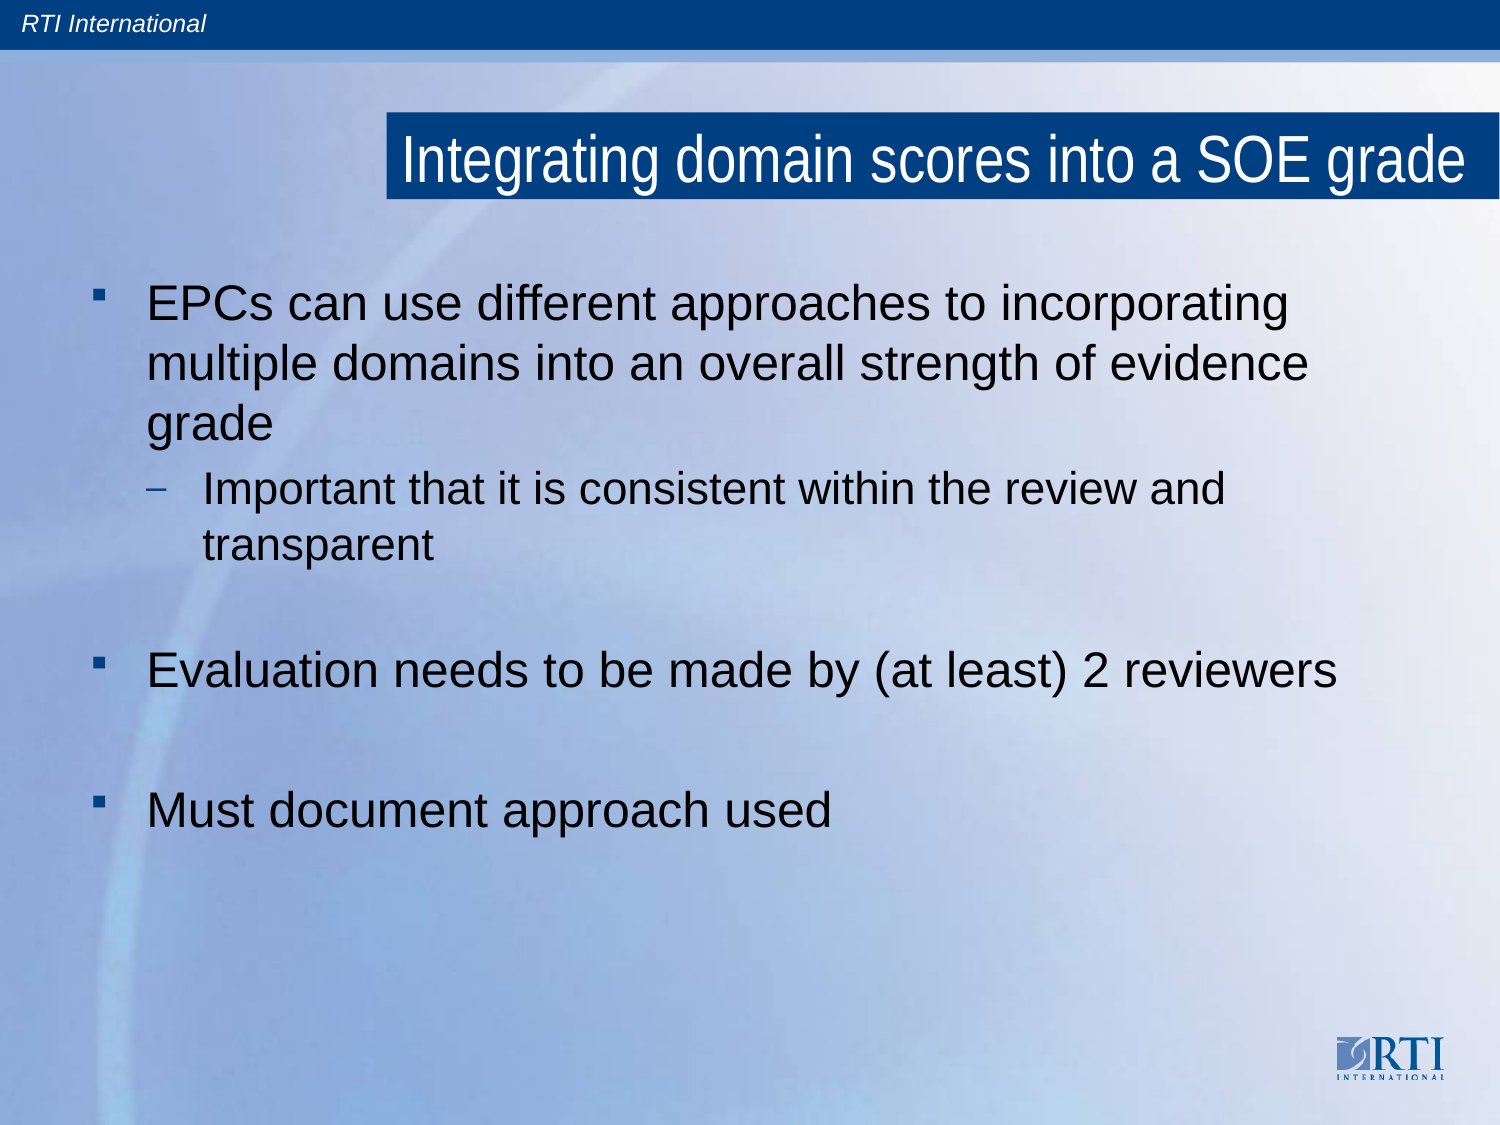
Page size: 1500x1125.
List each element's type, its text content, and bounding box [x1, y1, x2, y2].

list EPCs can use different approaches to incorporating multiple domains into an overall strength of evidence grade Important that it is consistent within the review and transparent Evaluation needs to be made by (at least) 2 reviewers Must document approach used [74, 262, 1426, 1006]
picture [0, 63, 1500, 1125]
title Integrating domain scores into a SOE grade [386, 111, 1500, 200]
